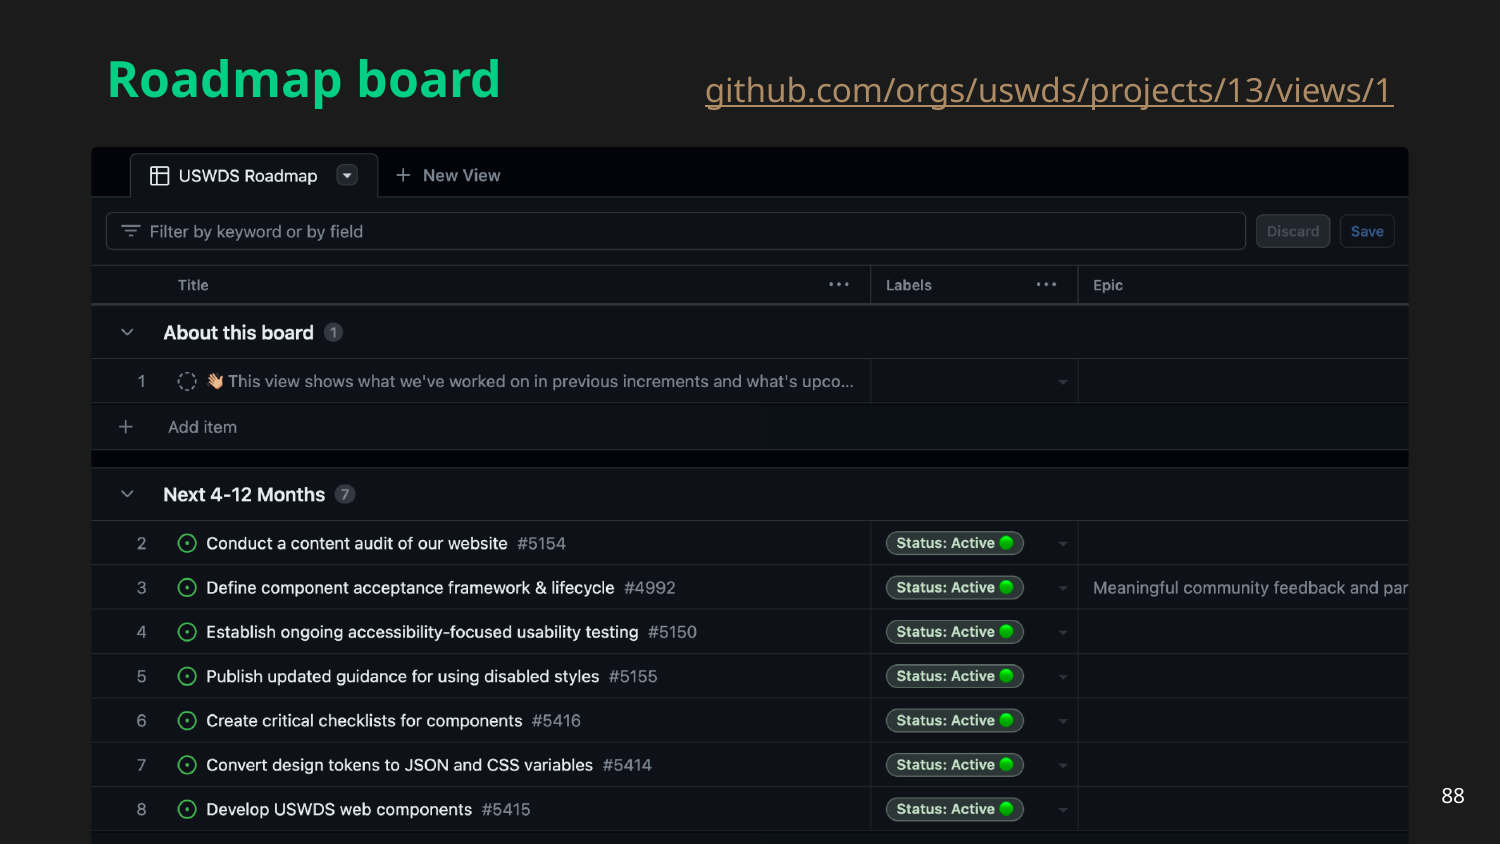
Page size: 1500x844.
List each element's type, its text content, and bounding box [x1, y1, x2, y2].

picture [91, 146, 1409, 844]
subtitle github.com/orgs/uswds/projects/13/views/1 [543, 44, 1409, 139]
slide_number 88 [1414, 764, 1480, 830]
title Roadmap board [91, 31, 568, 125]
